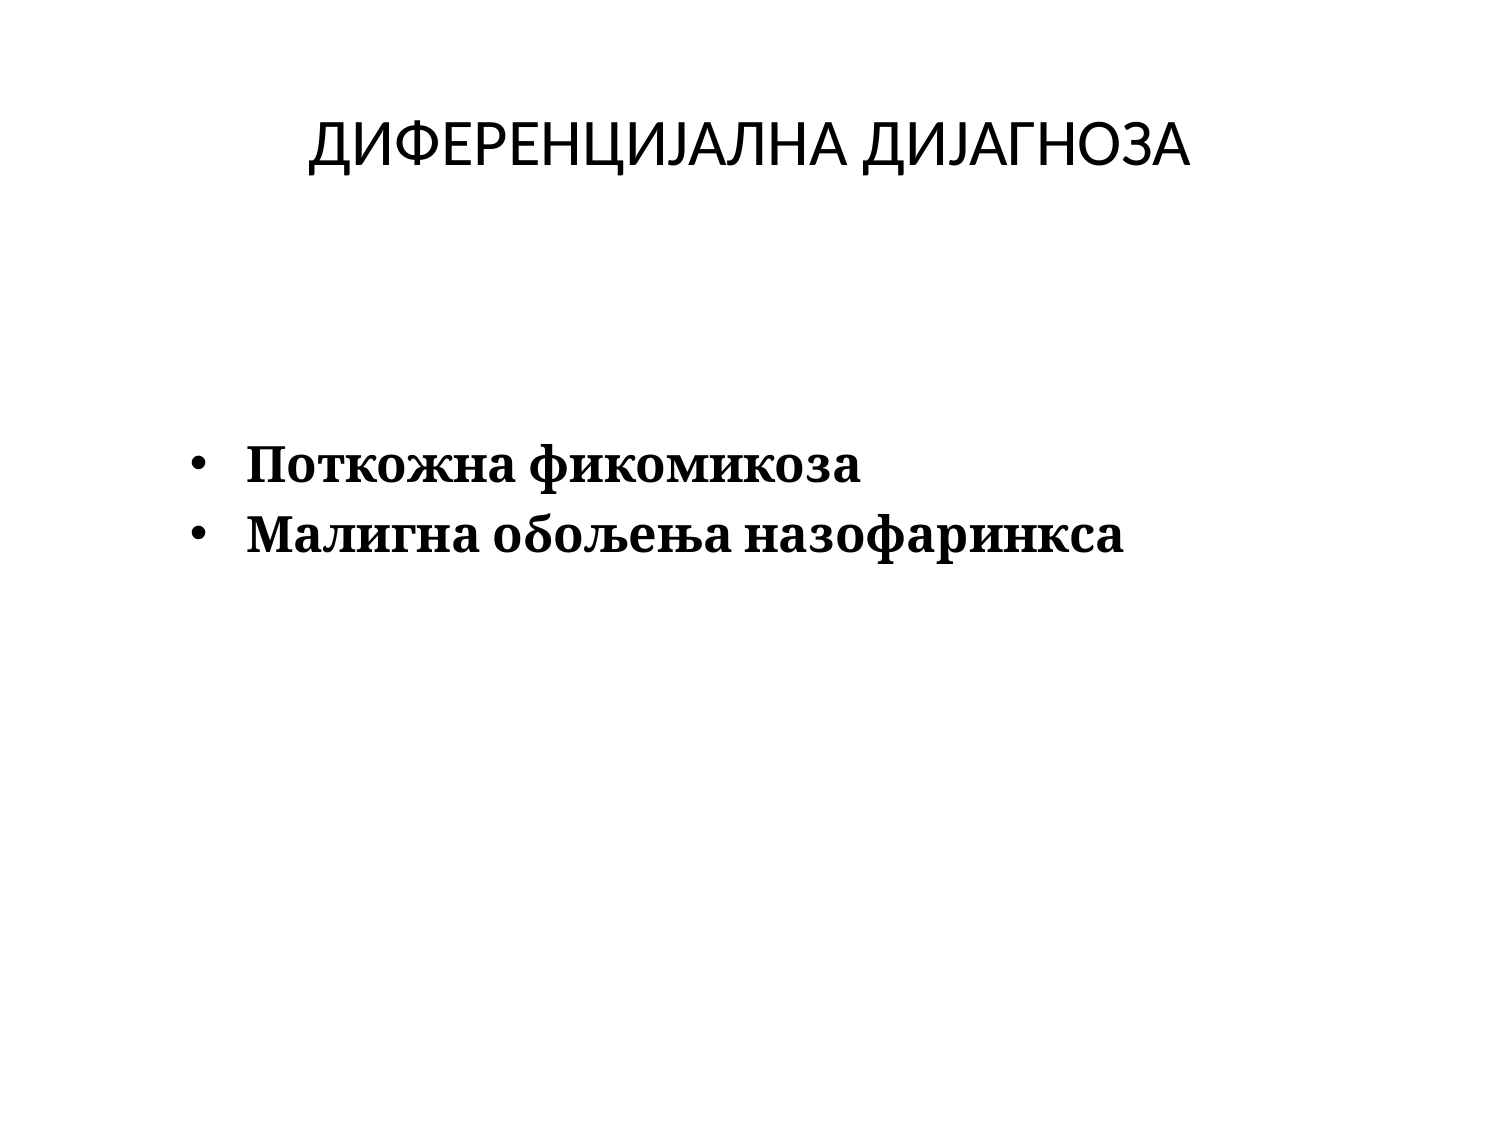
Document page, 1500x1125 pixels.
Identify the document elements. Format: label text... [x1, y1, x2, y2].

title ДИФЕРЕНЦИЈАЛНА ДИЈАГНОЗА [75, 45, 1425, 233]
list Поткожна фикомикоза Малигна обољења назофаринкса [174, 425, 1413, 1100]
